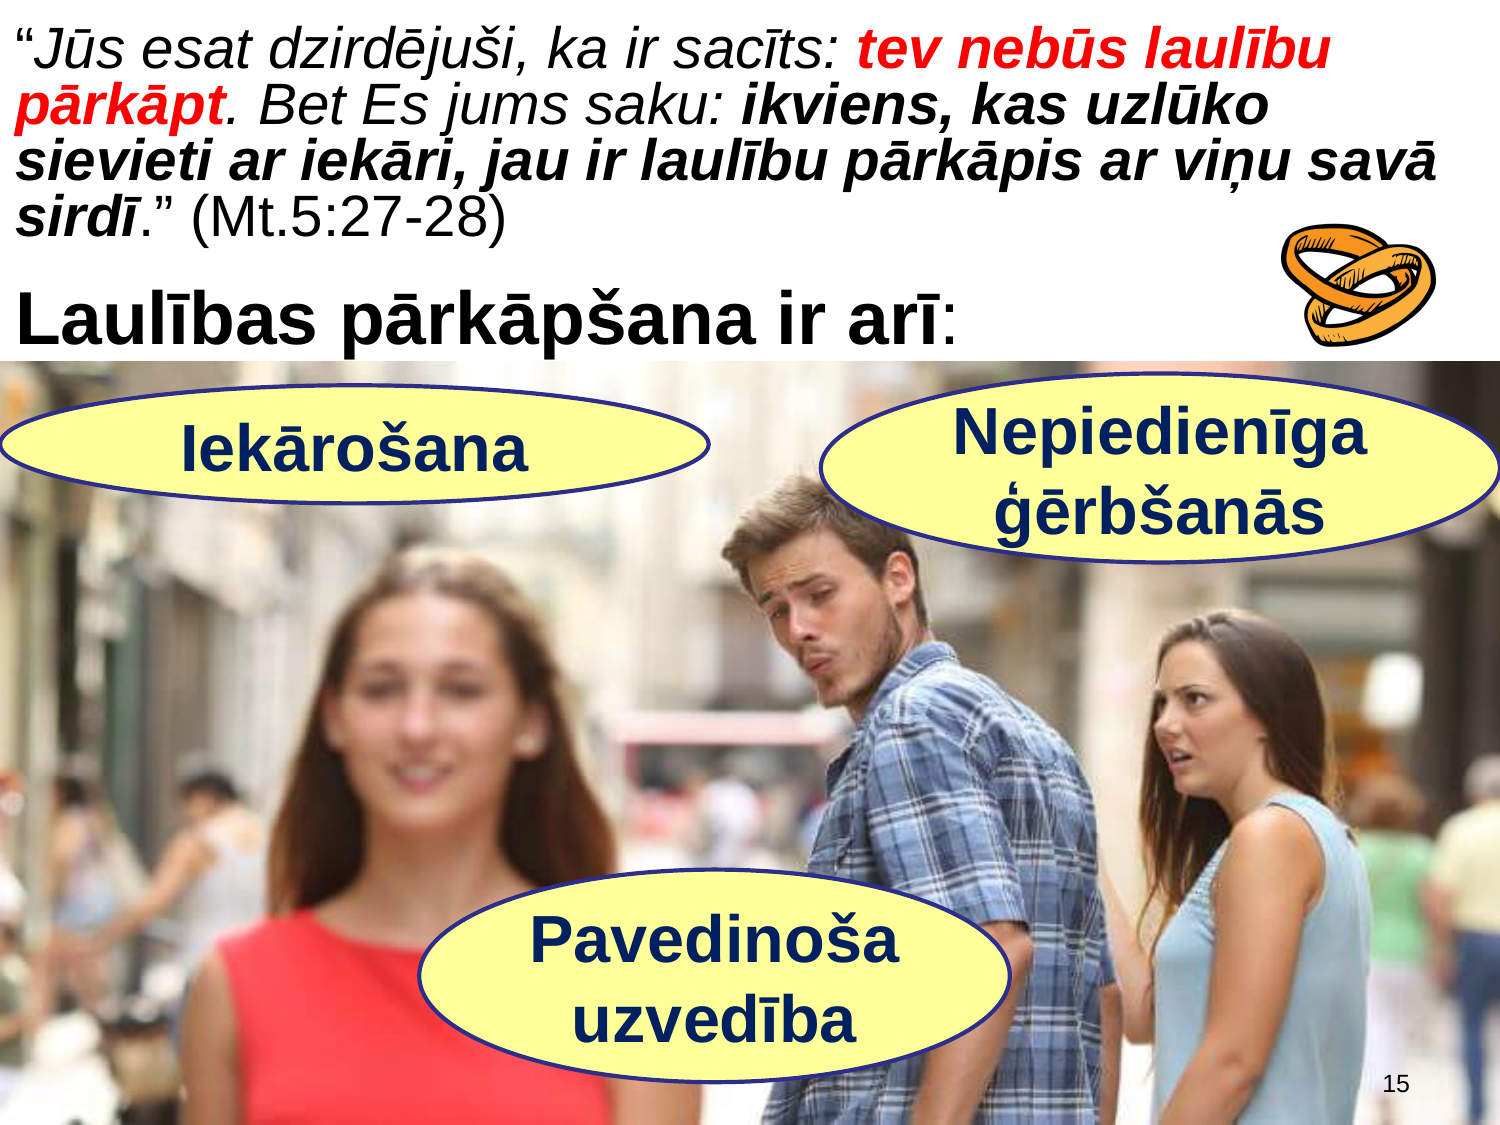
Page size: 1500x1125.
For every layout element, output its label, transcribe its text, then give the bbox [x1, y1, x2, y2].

picture [0, 207, 1500, 1125]
list “Jūs esat dzirdējuši, ka ir sacīts: tev nebūs laulību pārkāpt. Bet Es jums saku: ikviens, kas uzlūko sievieti ar iekāri, jau ir laulību pārkāpis ar viņu savā sirdī.” (Mt.5:27-28) Laulības pārkāpšana ir arī: [0, 0, 1500, 361]
